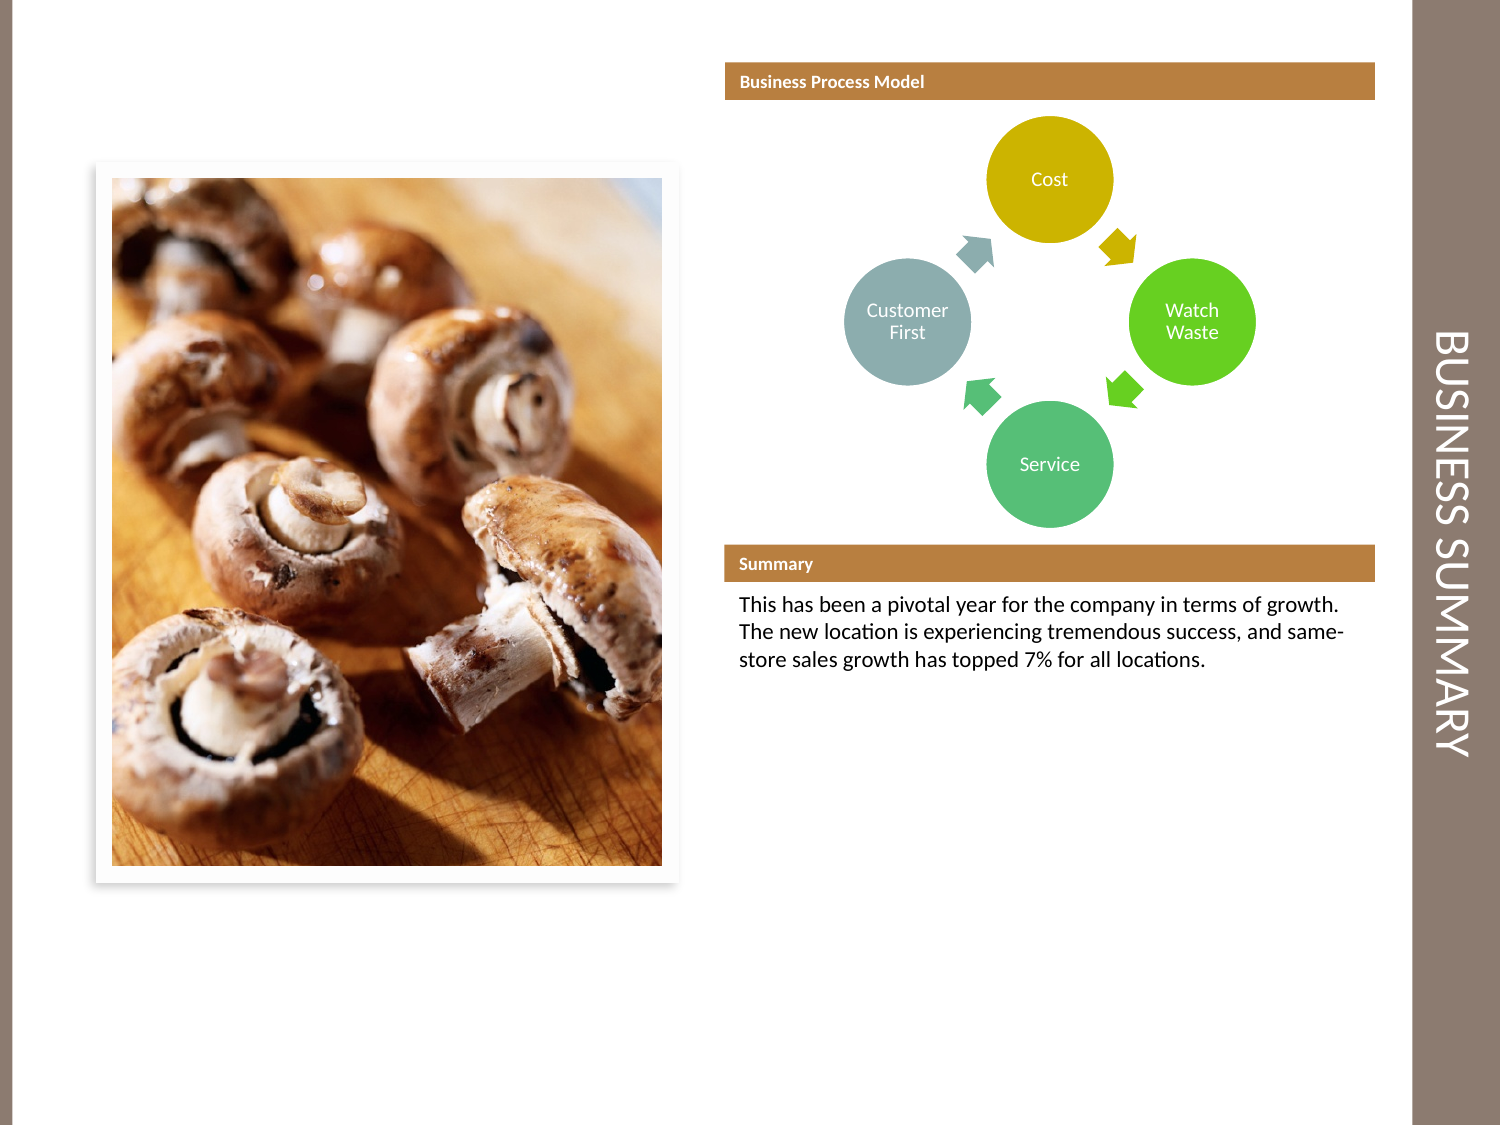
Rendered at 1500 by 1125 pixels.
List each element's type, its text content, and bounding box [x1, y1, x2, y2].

list Summary [724, 545, 1375, 582]
list This has been a pivotal year for the company in terms of growth. The new location is experiencing tremendous success, and same-store sales growth has topped 7% for all locations. [724, 582, 1375, 1027]
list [724, 112, 1376, 532]
title Business Summary [1412, 62, 1500, 1025]
picture [112, 178, 663, 867]
list Business Process Model [725, 62, 1375, 100]
